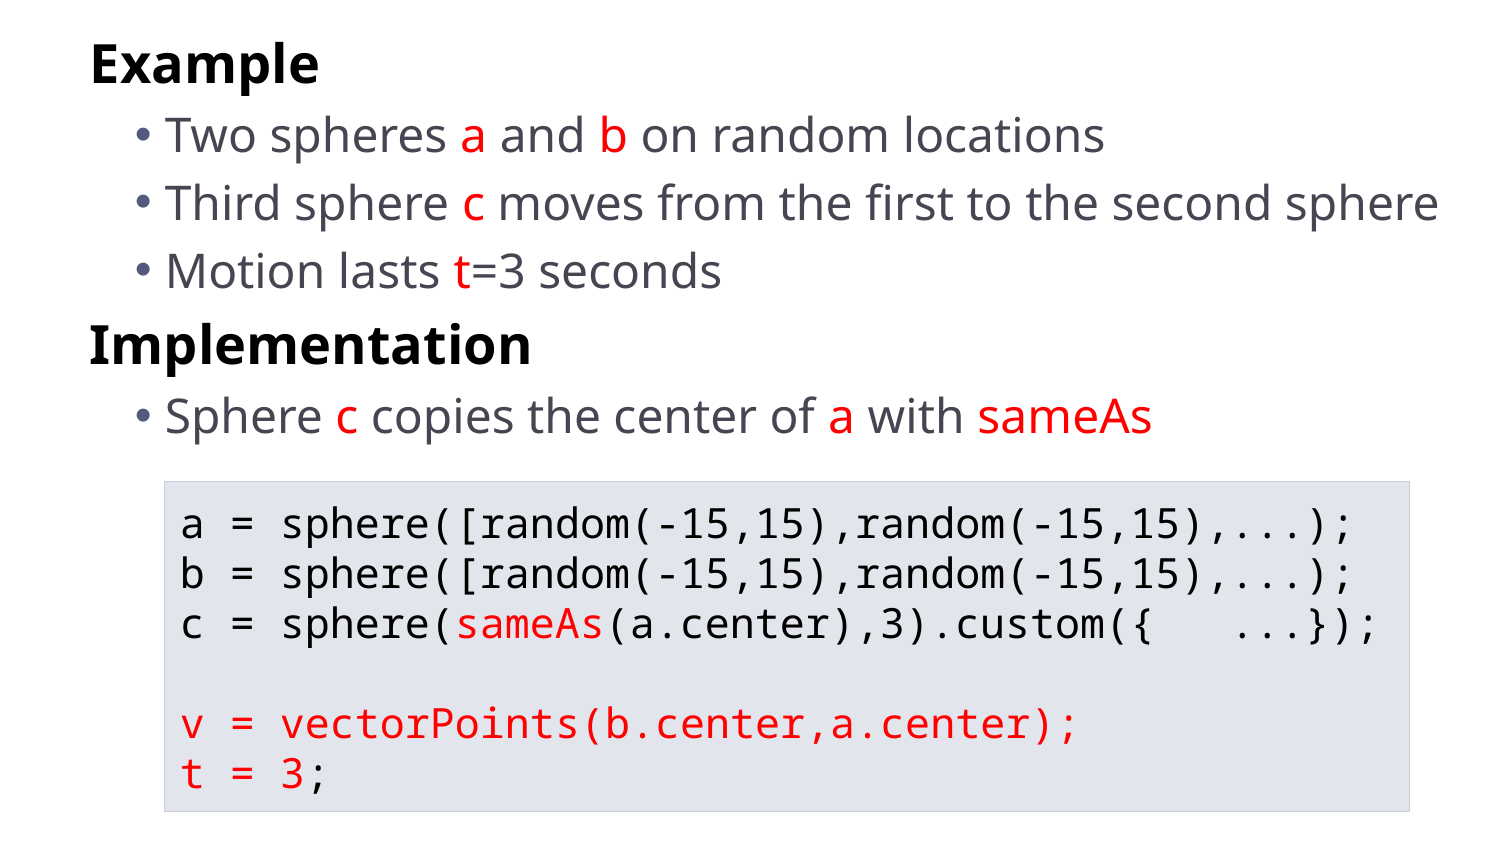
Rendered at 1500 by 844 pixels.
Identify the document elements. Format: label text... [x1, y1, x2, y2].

text_box a = sphere([random(-15,15),random(-15,15),...); b = sphere([random(-15,15),random(-15,15),...); c = sphere(sameAs(a.center),3).custom({ ...}); v = vectorPoints(b.center,a.center); t = 3; [164, 481, 1410, 812]
list Example Two spheres a and b on random locations Third sphere c moves from the first to the second sphere Motion lasts t=3 seconds Implementation Sphere c copies the center of a with sameAs [75, 21, 1475, 835]
